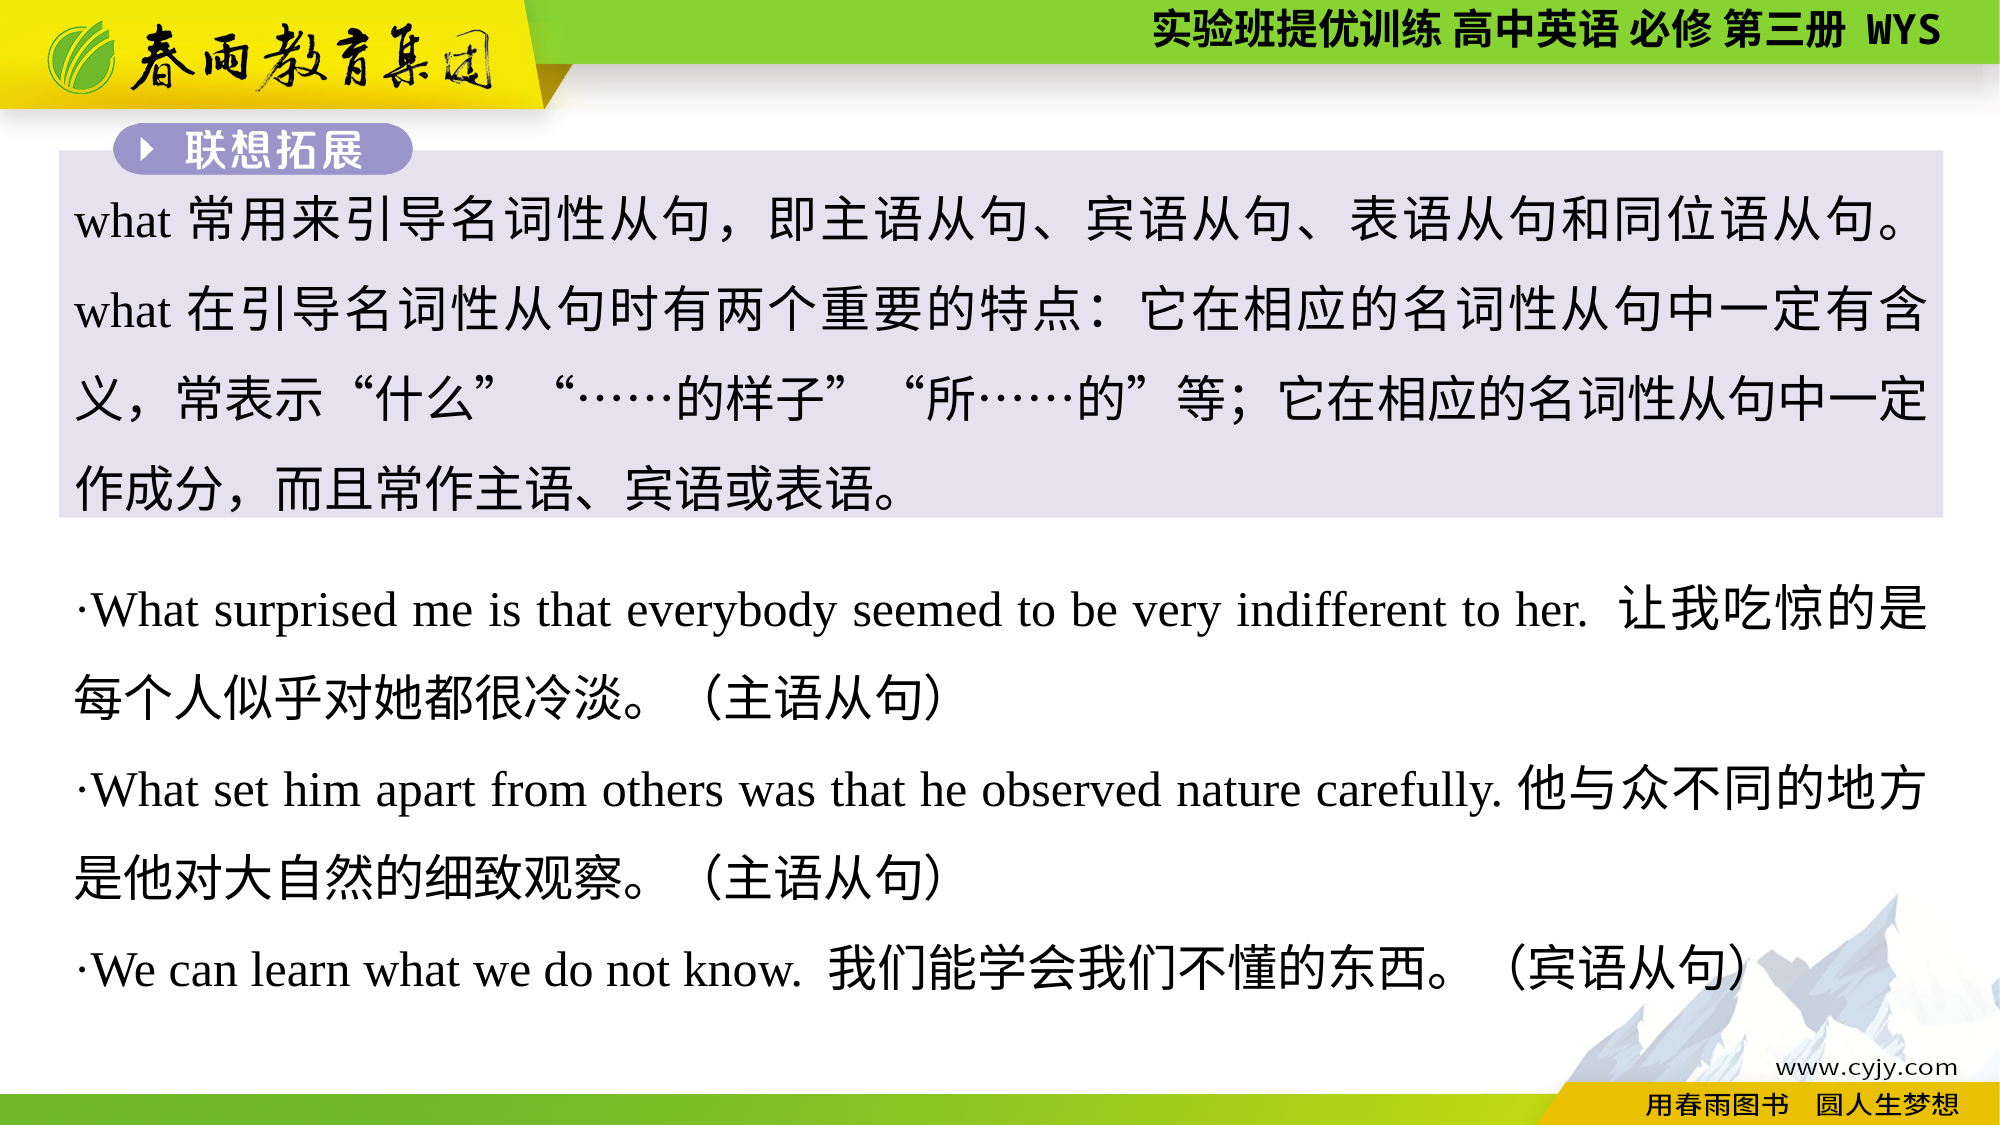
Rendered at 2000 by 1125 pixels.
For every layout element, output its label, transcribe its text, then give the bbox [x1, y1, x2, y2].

list what常用来引导名词性从句，即主语从句、宾语从句、表语从句和同位语从句。 what在引导名词性从句时有两个重要的特点：它在相应的名词性从句中一定有含义，常表示“什么”“……的样子”“所……的”等；它在相应的名词性从句中一定作成分，而且常作主语、宾语或表语。 [59, 150, 1944, 518]
picture [0, 0, 2000, 1125]
text_box ·What surprised me is that everybody seemed to be very indifferent to her. 让我吃惊的是每个人似乎对她都很冷淡。（主语从句） ·What set him apart from others was that he observed nature carefully.他与众不同的地方是他对大自然的细致观察。（主语从句） ·We can learn what we do not know. 我们能学会我们不懂的东西。（宾语从句） [59, 538, 1944, 1004]
